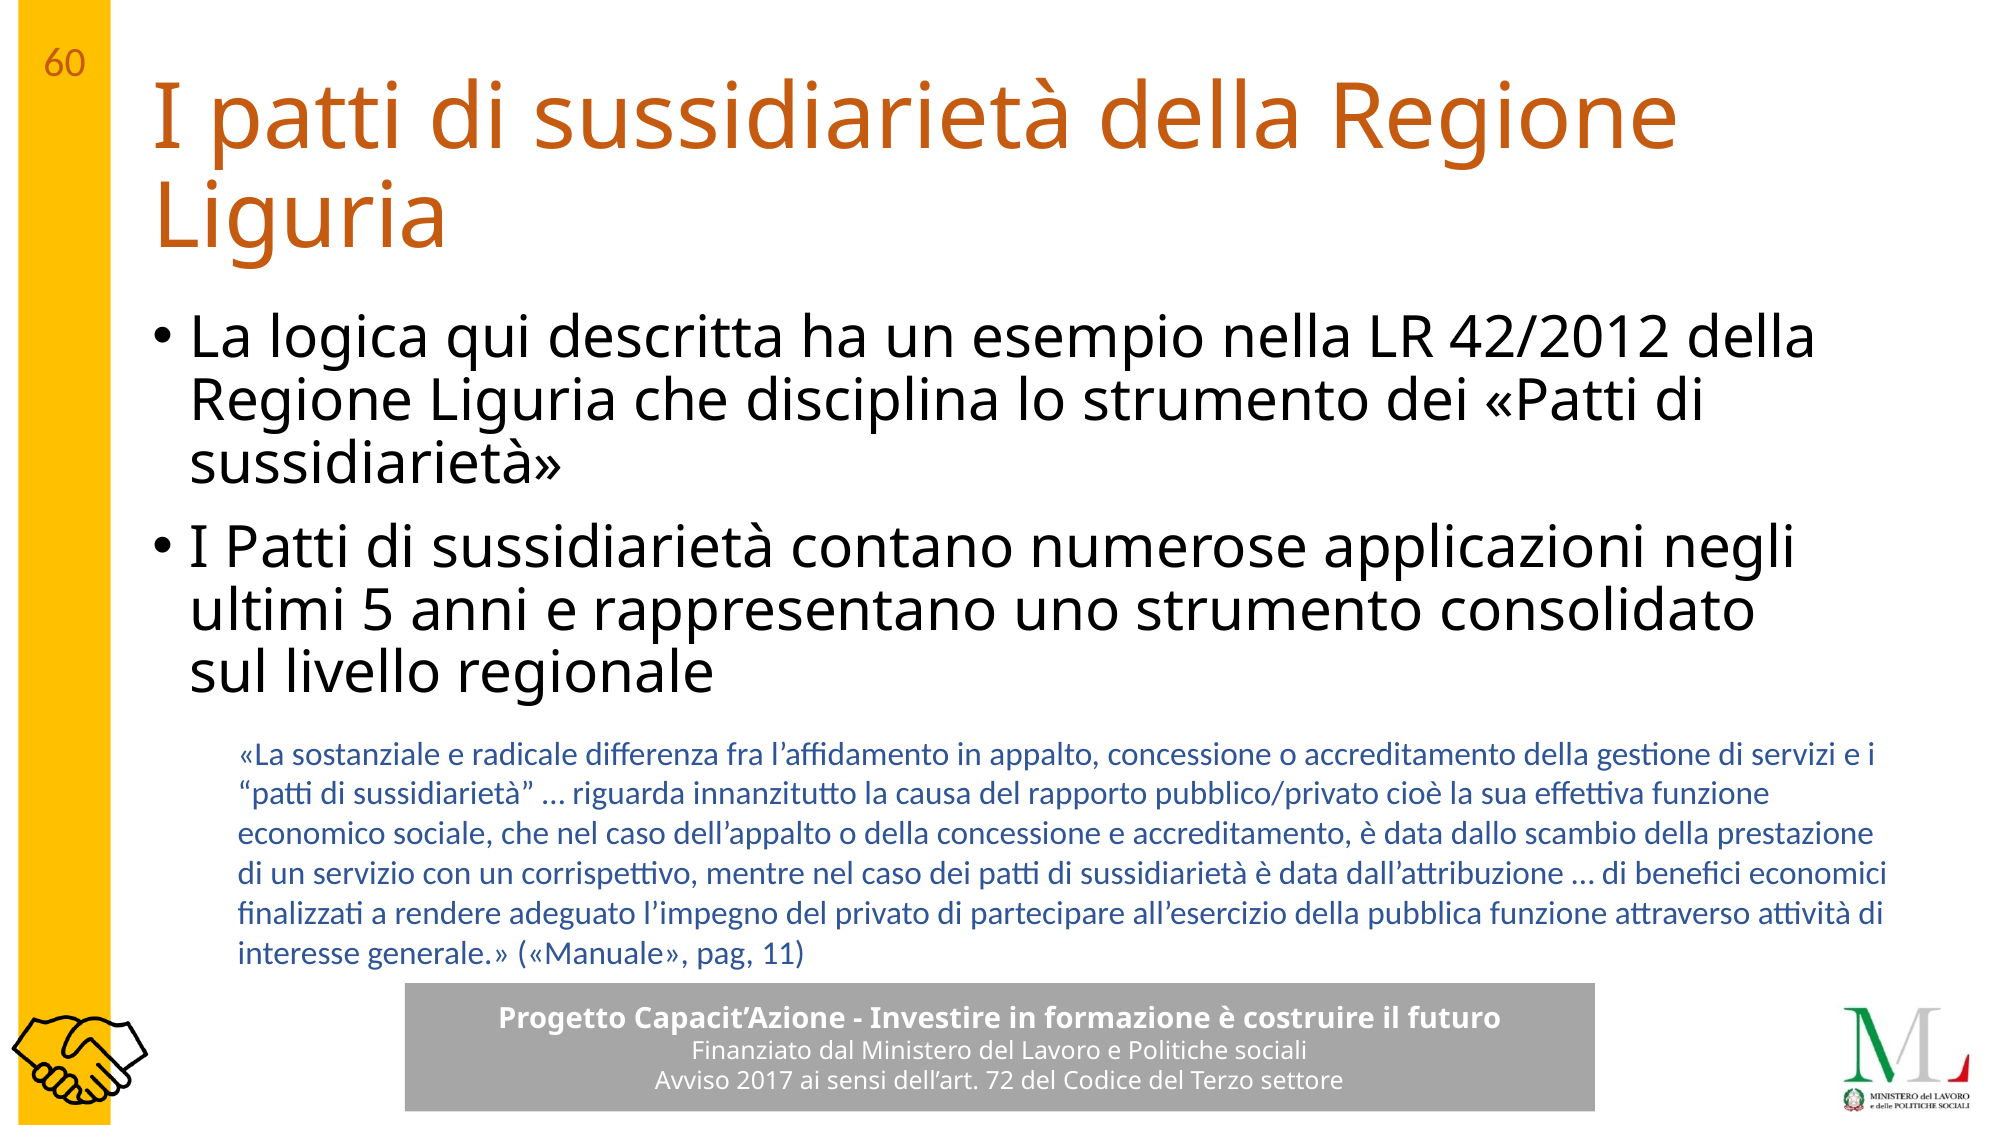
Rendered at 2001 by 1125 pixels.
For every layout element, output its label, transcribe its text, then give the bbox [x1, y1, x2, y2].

slide_number 60 [1911, 1057, 1995, 1118]
list La logica qui descritta ha un esempio nella LR 42/2012 della Regione Liguria che disciplina lo strumento dei «Patti di sussidiarietà» I Patti di sussidiarietà contano numerose applicazioni negli ultimi 5 anni e rappresentano uno strumento consolidato sul livello regionale [137, 299, 1863, 1014]
title I patti di sussidiarietà della Regione Liguria [137, 59, 1863, 278]
picture [1826, 1006, 1987, 1112]
text_box «La sostanziale e radicale differenza fra l’affidamento in appalto, concessione o accreditamento della gestione di servizi e i “patti di sussidiarietà” … riguarda innanzitutto la causa del rapporto pubblico/privato cioè la sua effettiva funzione economico sociale, che nel caso dell’appalto o della concessione e accreditamento, è data dallo scambio della prestazione di un servizio con un corrispettivo, mentre nel caso dei patti di sussidiarietà è data dall’attribuzione … di benefici economici finalizzati a rendere adeguato l’impegno del privato di partecipare all’esercizio della pubblica funzione attraverso attività di interesse generale.» («Manuale», pag, 11) [222, 724, 1917, 979]
picture [10, 1009, 149, 1109]
